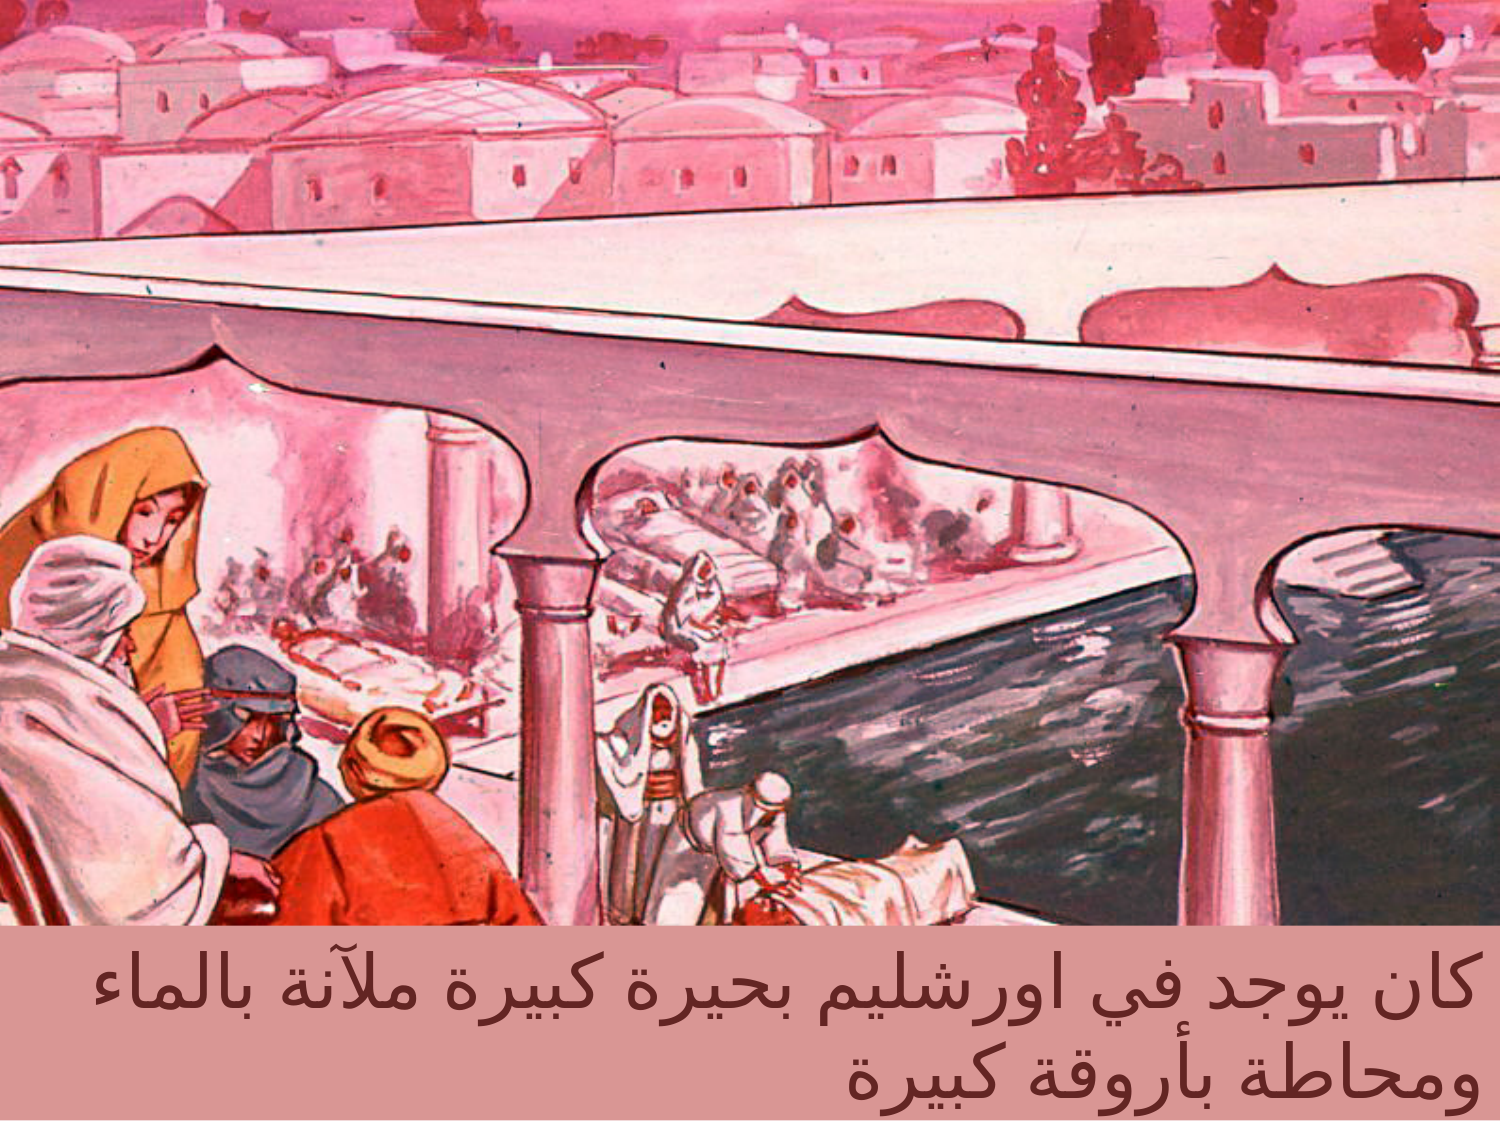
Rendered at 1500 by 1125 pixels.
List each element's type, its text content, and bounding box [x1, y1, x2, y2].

picture [0, 0, 1500, 927]
text_box كان يوجد في اورشليم بحيرة كبيرة ملآنة بالماء ومحاطة بأروقة كبيرة [0, 933, 1500, 1121]
